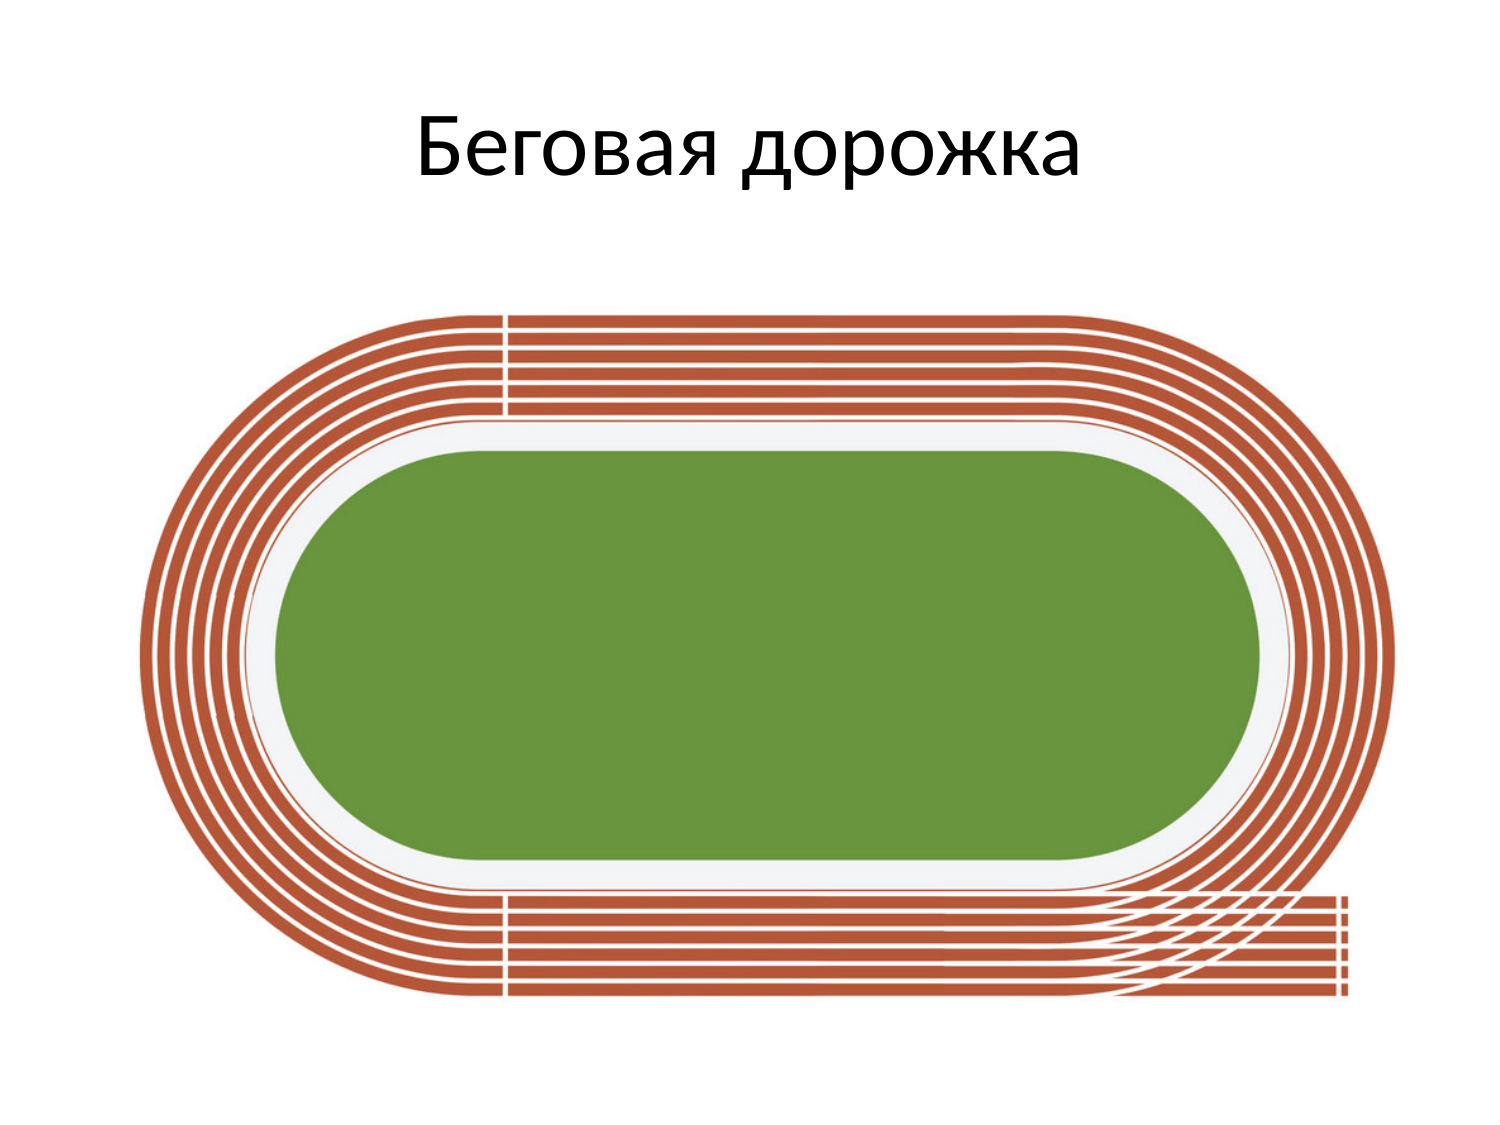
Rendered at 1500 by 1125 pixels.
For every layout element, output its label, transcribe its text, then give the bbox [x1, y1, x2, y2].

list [135, 266, 1400, 1036]
title Беговая дорожка [75, 45, 1425, 233]
